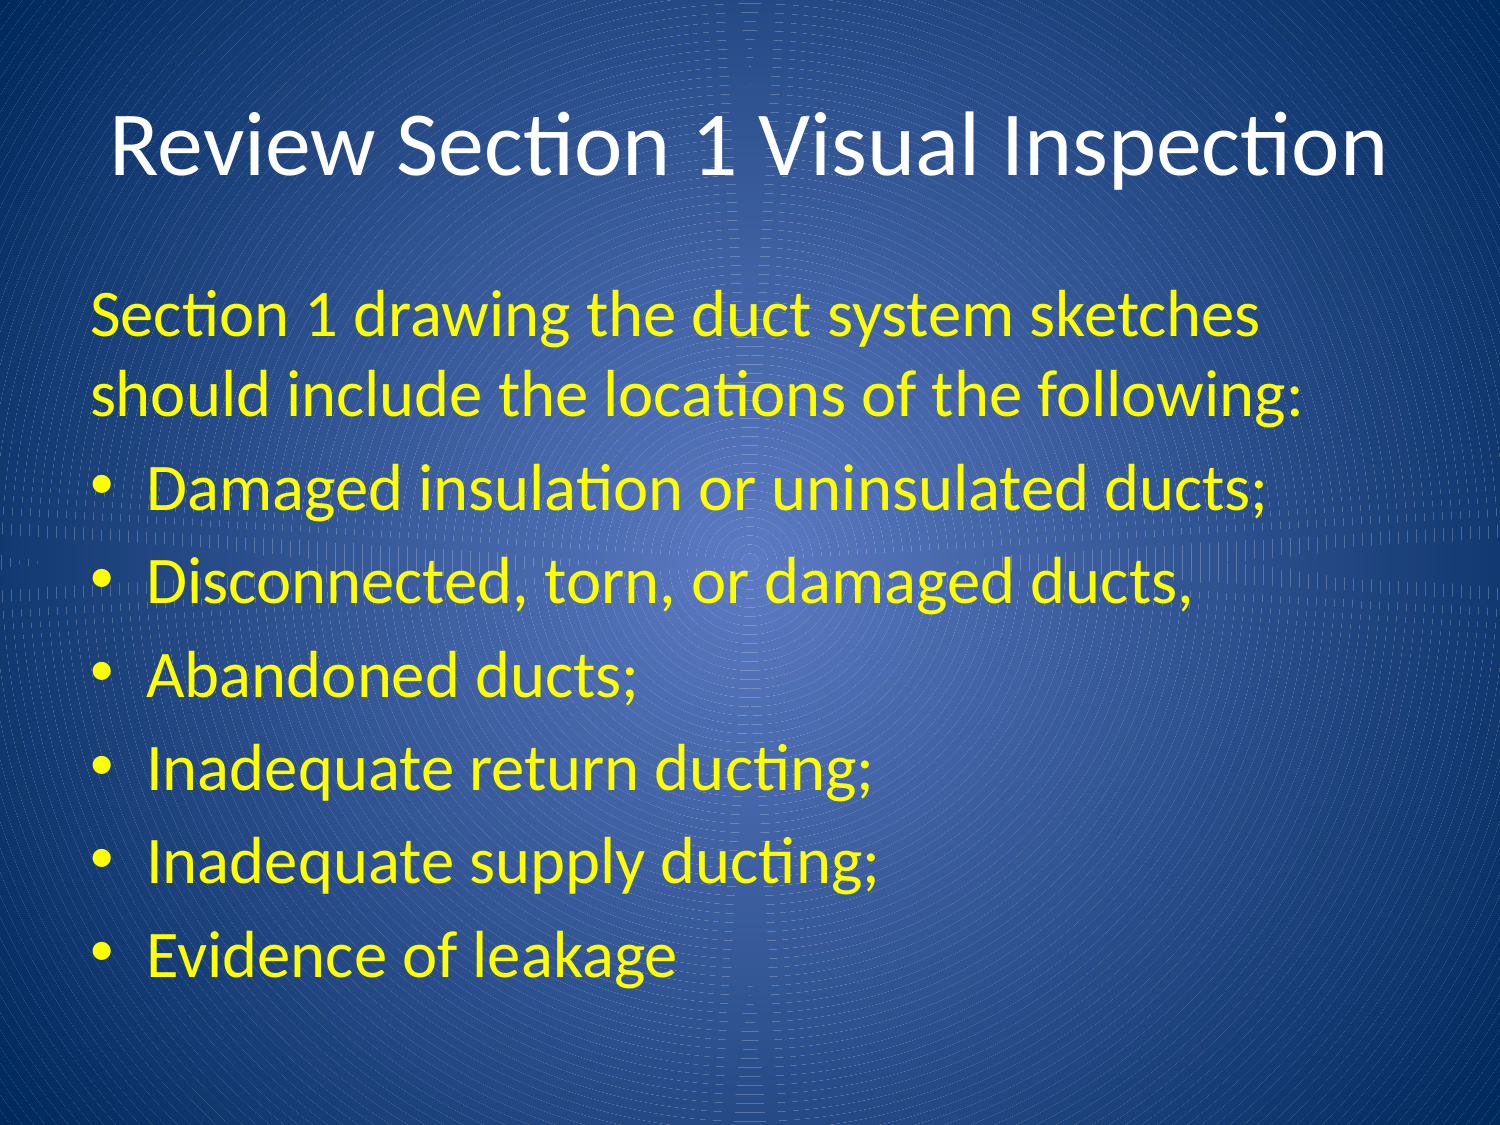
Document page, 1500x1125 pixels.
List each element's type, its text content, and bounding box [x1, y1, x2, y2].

list Section 1 drawing the duct system sketches should include the locations of the following: Damaged insulation or uninsulated ducts; Disconnected, torn, or damaged ducts, Abandoned ducts; Inadequate return ducting; Inadequate supply ducting; Evidence of leakage [75, 262, 1425, 1005]
title Review Section 1 Visual Inspection [75, 45, 1425, 233]
